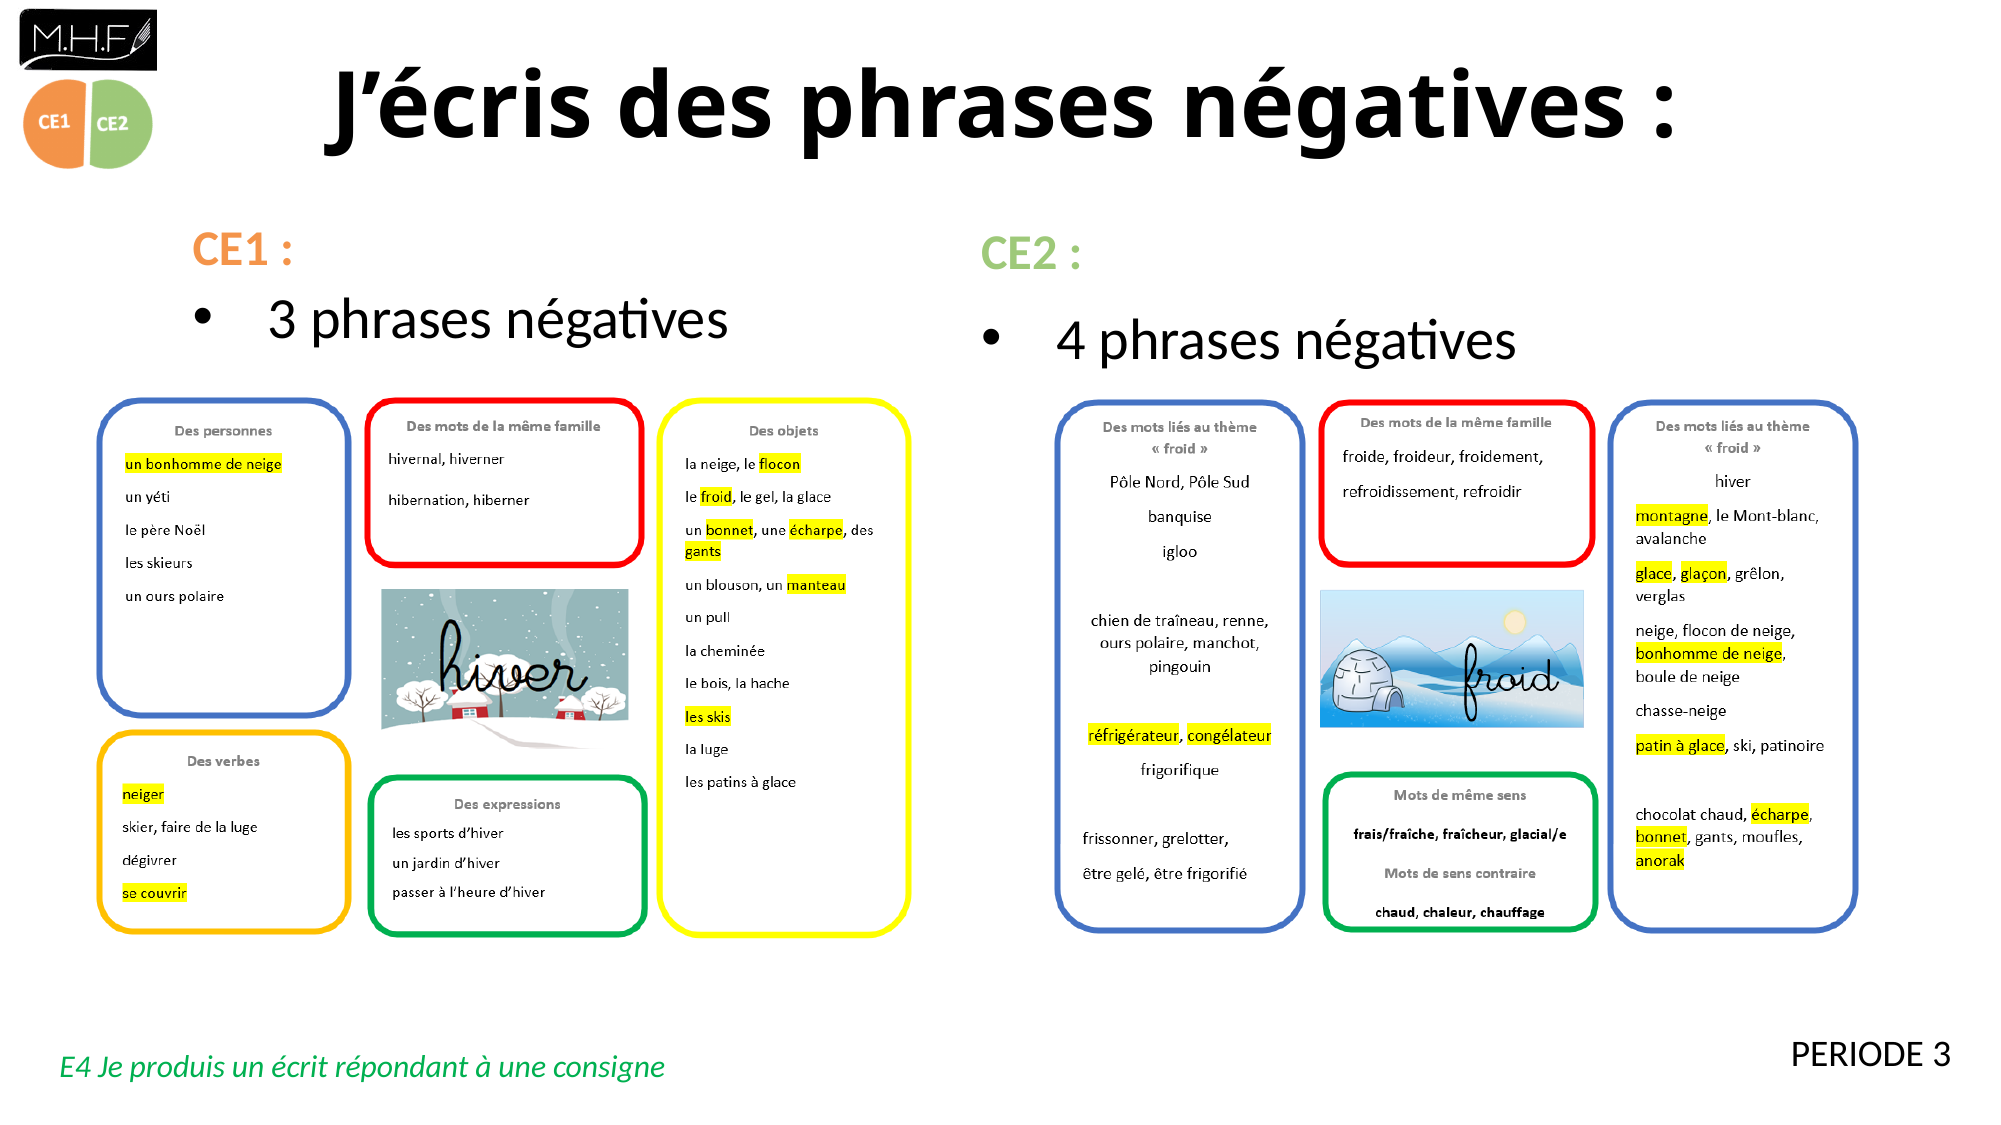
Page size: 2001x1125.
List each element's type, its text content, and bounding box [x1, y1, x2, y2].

text_box CE2 : 4 phrases négatives [966, 207, 1863, 379]
picture [1044, 380, 1870, 942]
text_box PERIODE 3 [1362, 1021, 1967, 1082]
title J’écris des phrases négatives : [316, 0, 1863, 218]
picture [86, 384, 921, 946]
picture [1, 7, 177, 207]
text_box E4 Je produis un écrit répondant à une consigne [44, 1038, 1346, 1092]
text_box CE1 : 3 phrases négatives [177, 207, 756, 384]
